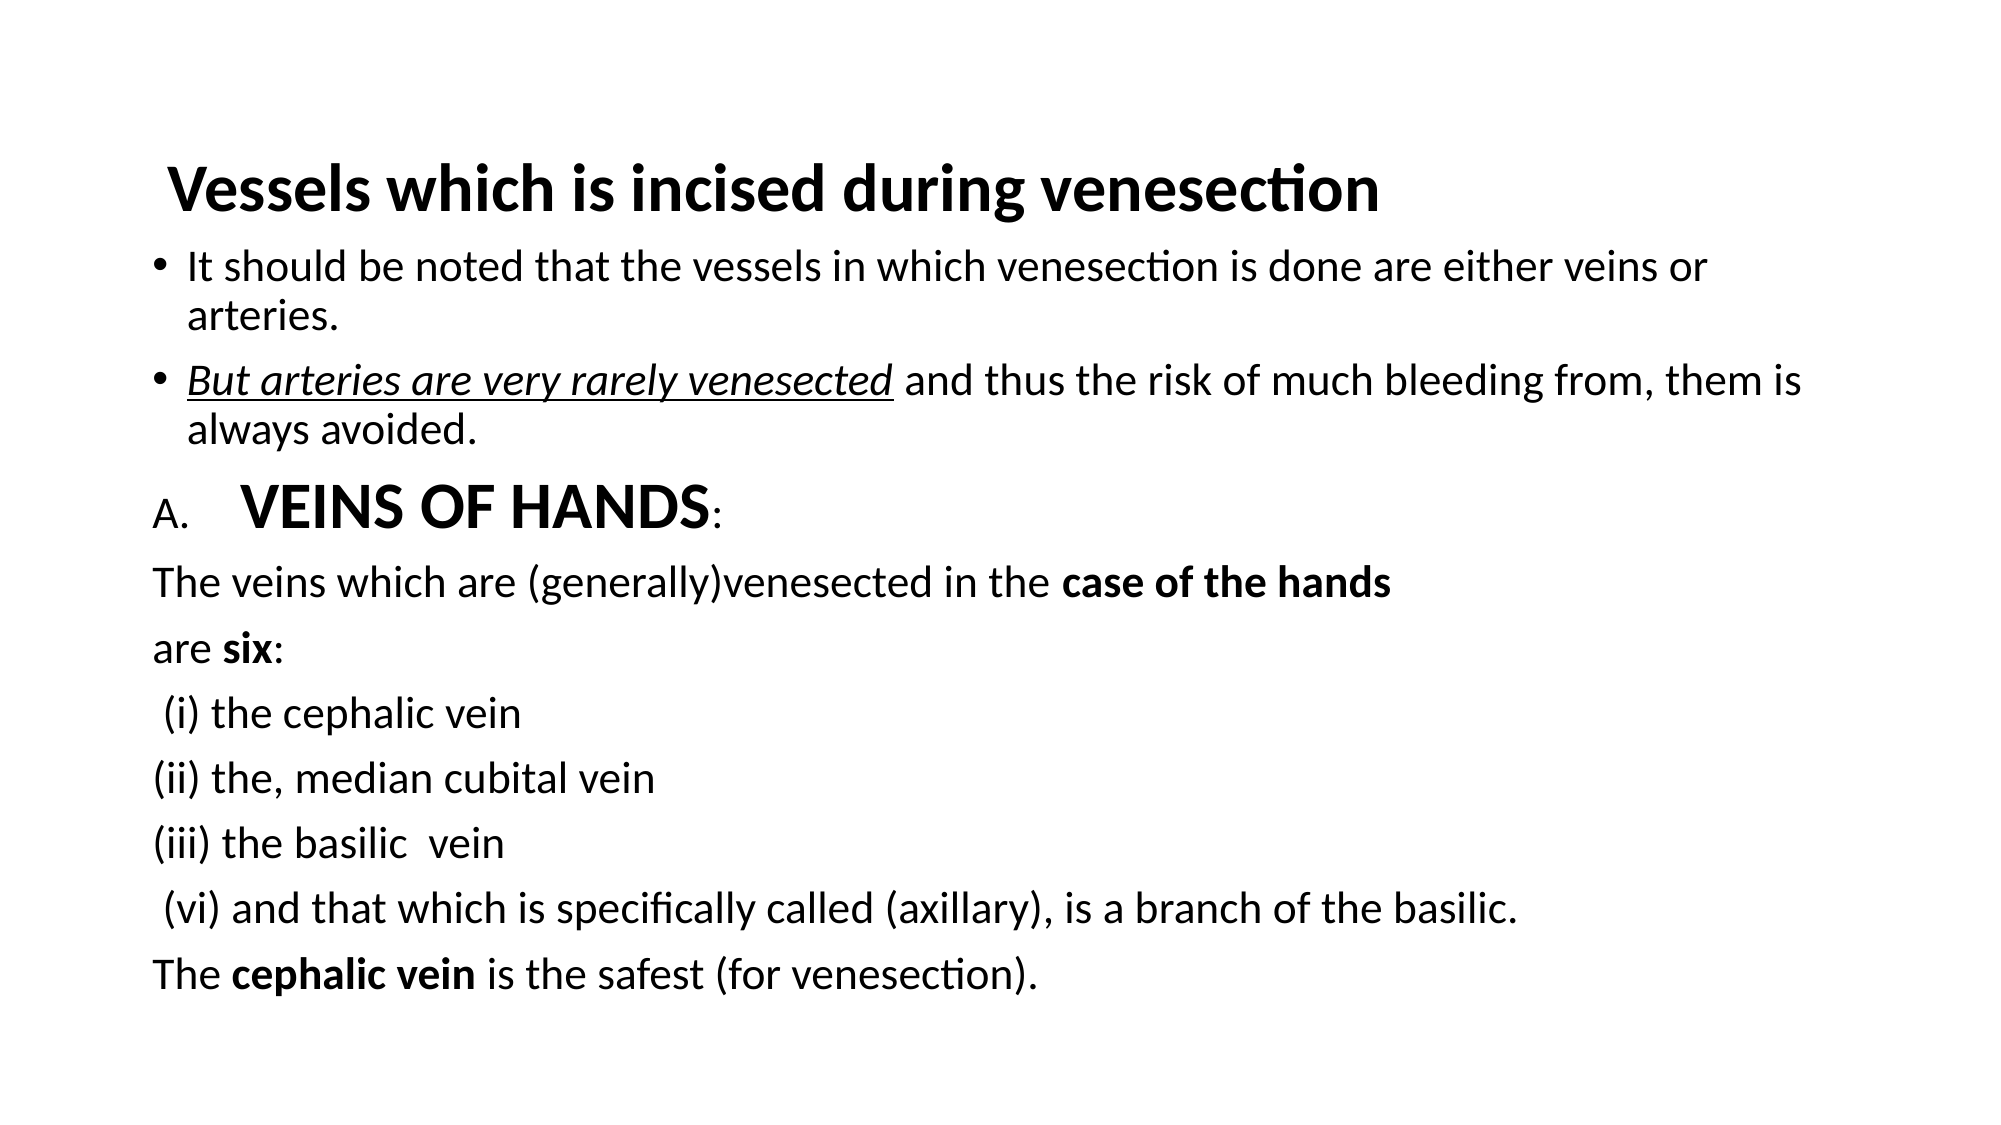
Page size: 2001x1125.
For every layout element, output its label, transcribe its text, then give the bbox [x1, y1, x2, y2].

list Vessels which is incised during venesection It should be noted that the vessels in which venesection is done are either veins or arteries. But arteries are very rarely venesected and thus the risk of much bleeding from, them is always avoided. VEINS OF HANDS: The veins which are (generally)venesected in the case of the hands are six: (i) the cephalic vein (ii) the, median cubital vein (iii) the basilic vein (vi) and that which is specifically called (axillary), is a branch of the basilic. The cephalic vein is the safest (for venesection). [137, 74, 1863, 1014]
